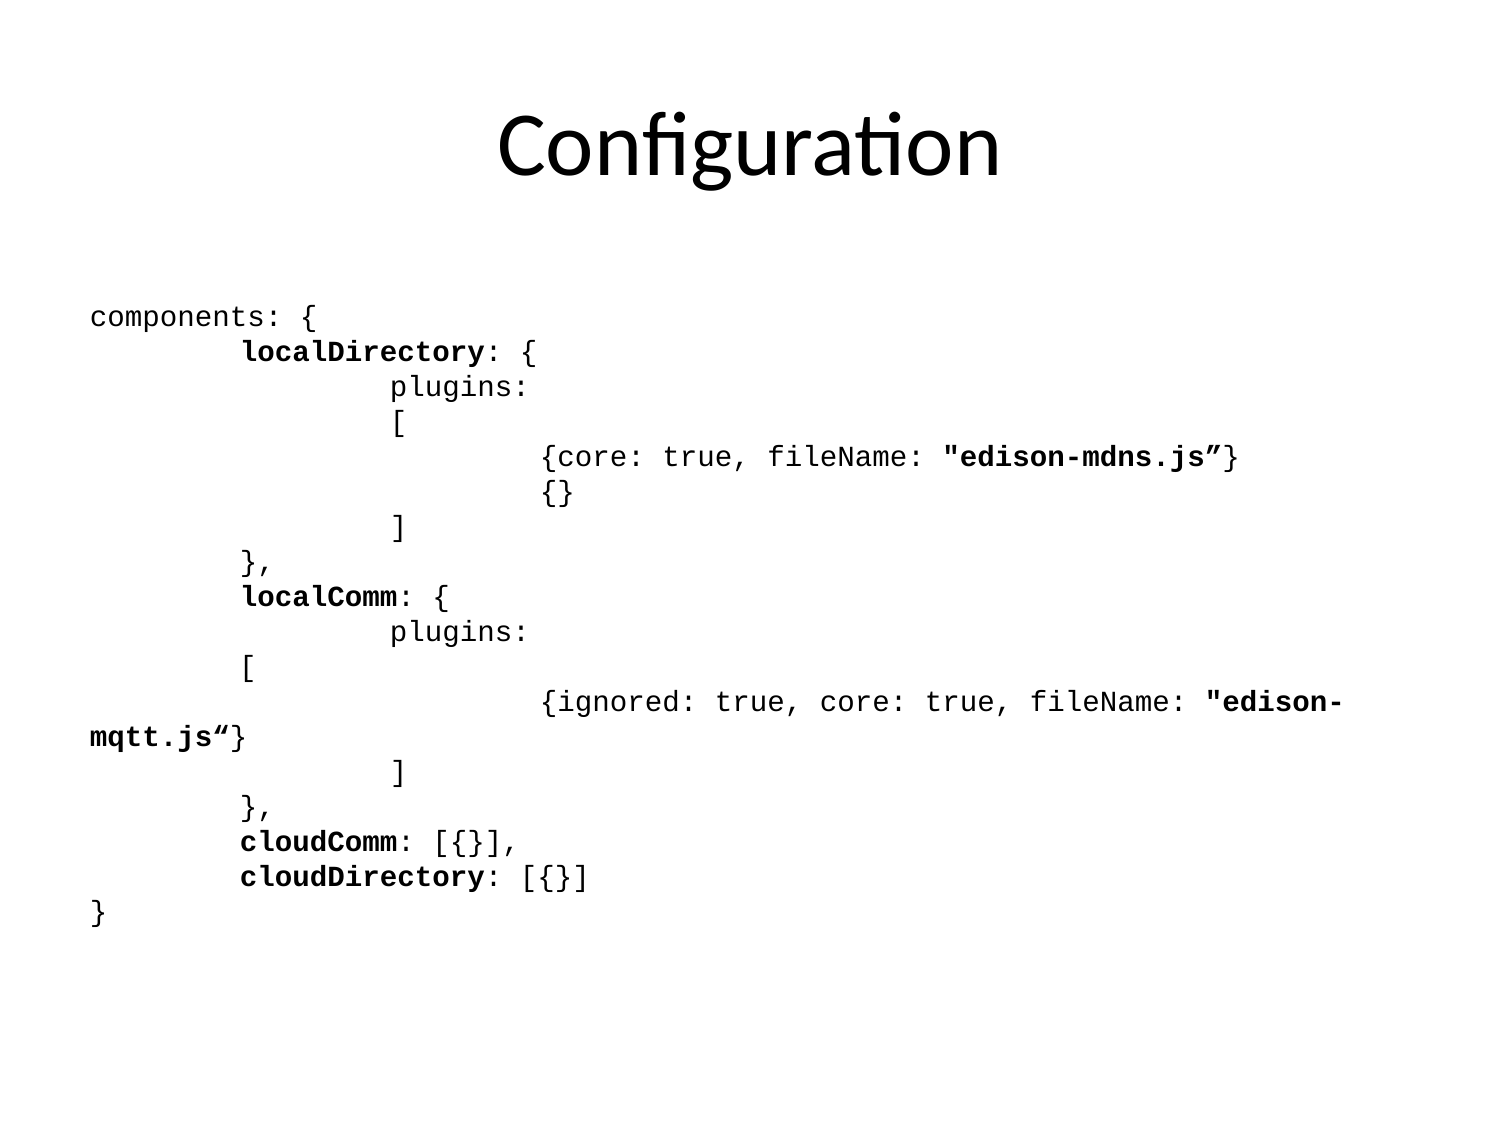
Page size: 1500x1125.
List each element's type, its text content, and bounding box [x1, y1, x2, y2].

title Configuration [75, 45, 1425, 233]
text_box components: { localDirectory: { plugins: [ {core: true, fileName: "edison-mdns.js”} {} ] }, localComm: { plugins: [ {ignored: true, core: true, fileName: "edison-mqtt.js“} ] }, cloudComm: [{}], cloudDirectory: [{}] } [74, 290, 1425, 935]
